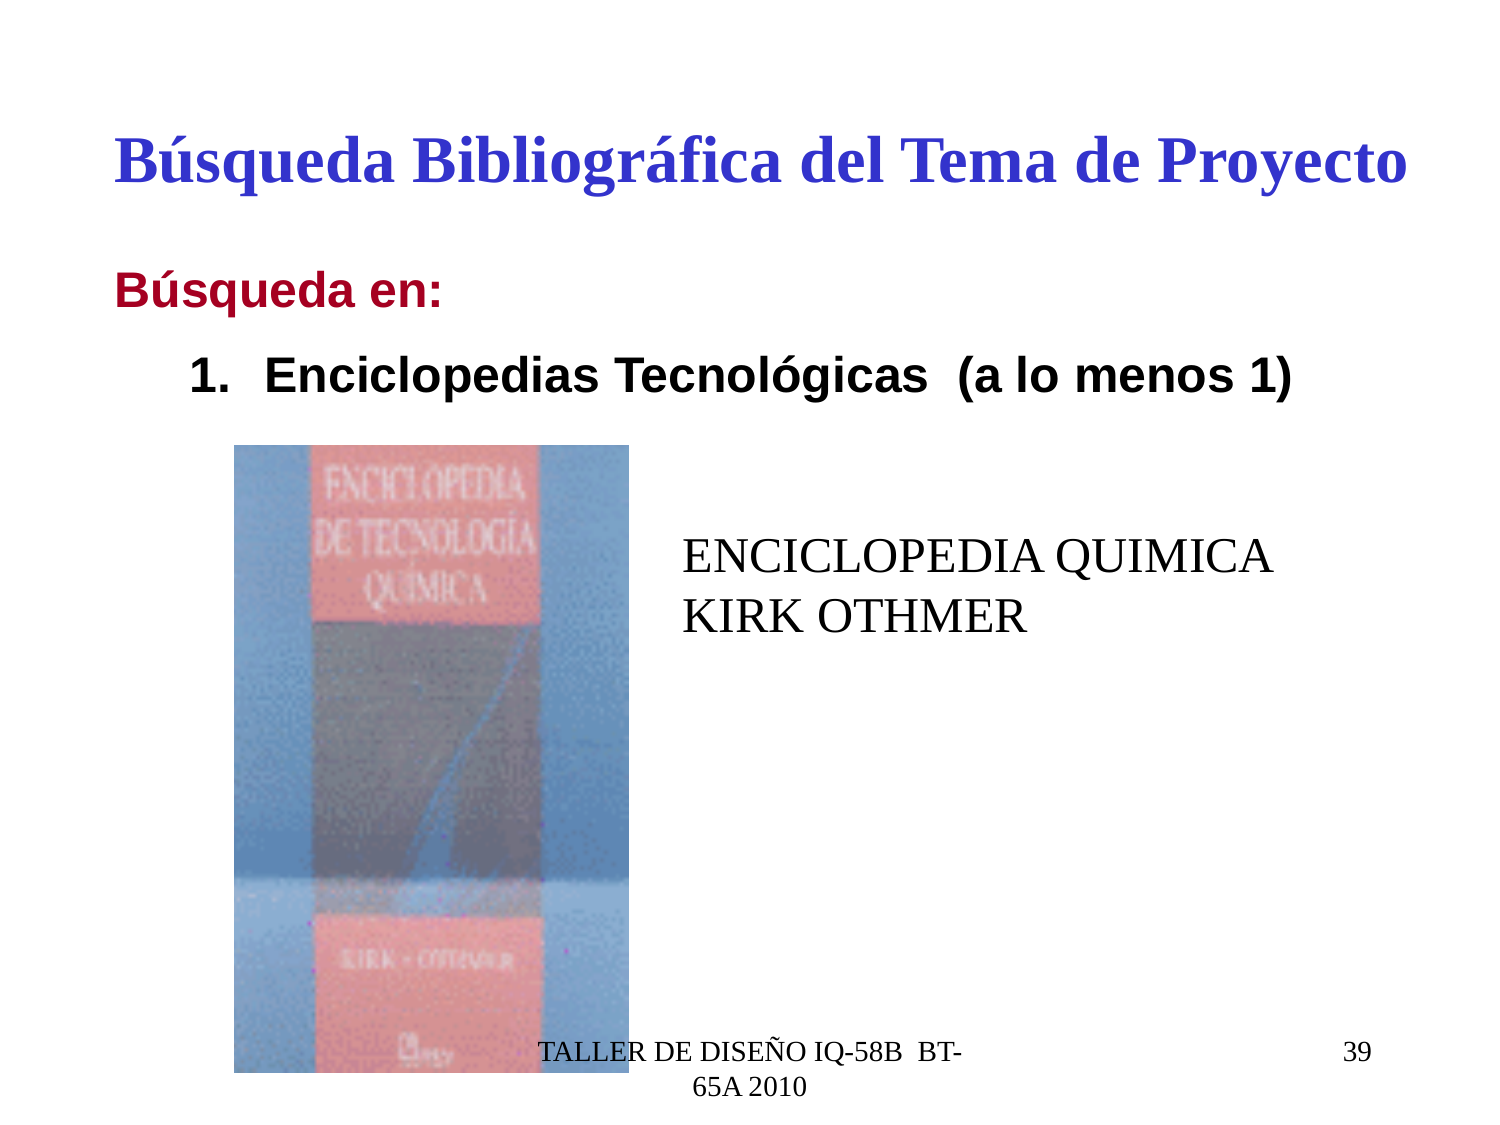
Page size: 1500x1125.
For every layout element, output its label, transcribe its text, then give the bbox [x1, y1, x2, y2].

picture [234, 445, 630, 1073]
text_box Búsqueda en: Enciclopedias Tecnológicas (a lo menos 1) [99, 249, 1438, 410]
text_box ENCICLOPEDIA QUIMICA KIRK OTHMER [667, 515, 1418, 651]
footer TALLER DE DISEÑO IQ-58B BT-65A 2010 [512, 1024, 988, 1101]
slide_number 39 [1074, 1024, 1388, 1101]
title Búsqueda Bibliográfica del Tema de Proyecto [68, 62, 1457, 251]
